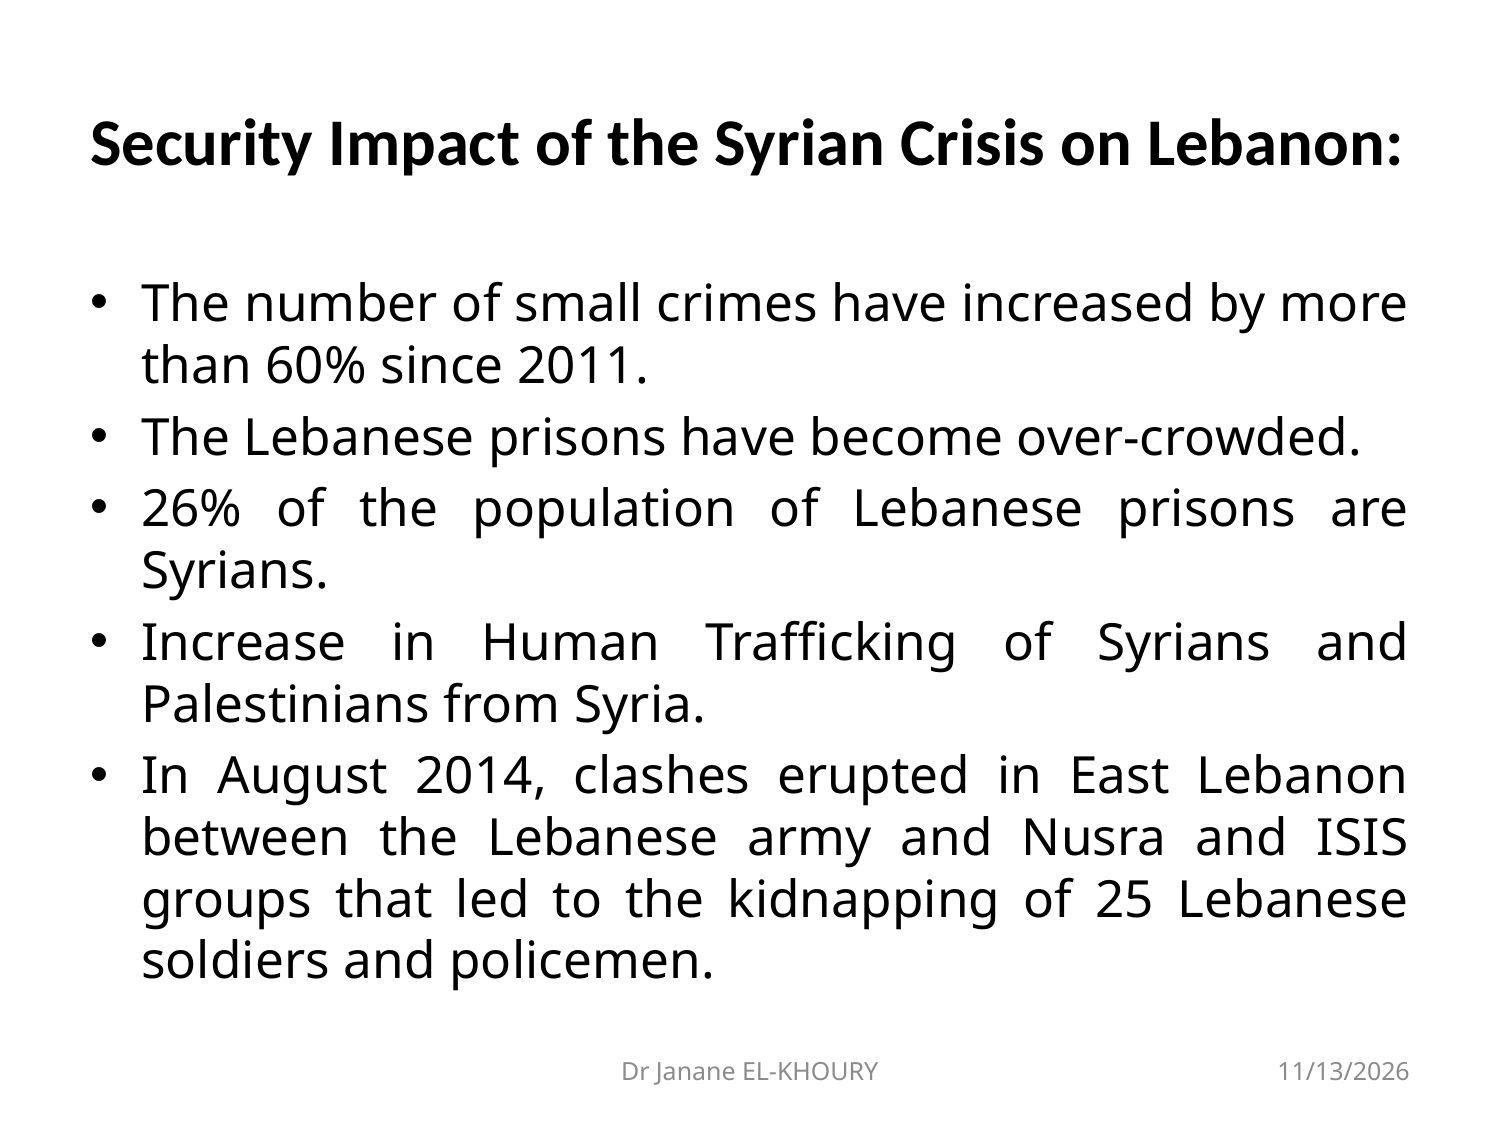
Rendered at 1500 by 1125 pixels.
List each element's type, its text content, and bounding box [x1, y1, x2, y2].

list The number of small crimes have increased by more than 60% since 2011. The Lebanese prisons have become over-crowded. 26% of the population of Lebanese prisons are Syrians. Increase in Human Trafficking of Syrians and Palestinians from Syria. In August 2014, clashes erupted in East Lebanon between the Lebanese army and Nusra and ISIS groups that led to the kidnapping of 25 Lebanese soldiers and policemen. [75, 262, 1425, 1005]
footer Dr Janane EL-KHOURY [512, 1042, 988, 1103]
title Security Impact of the Syrian Crisis on Lebanon: [75, 45, 1425, 233]
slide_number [1074, 1042, 1425, 1103]
